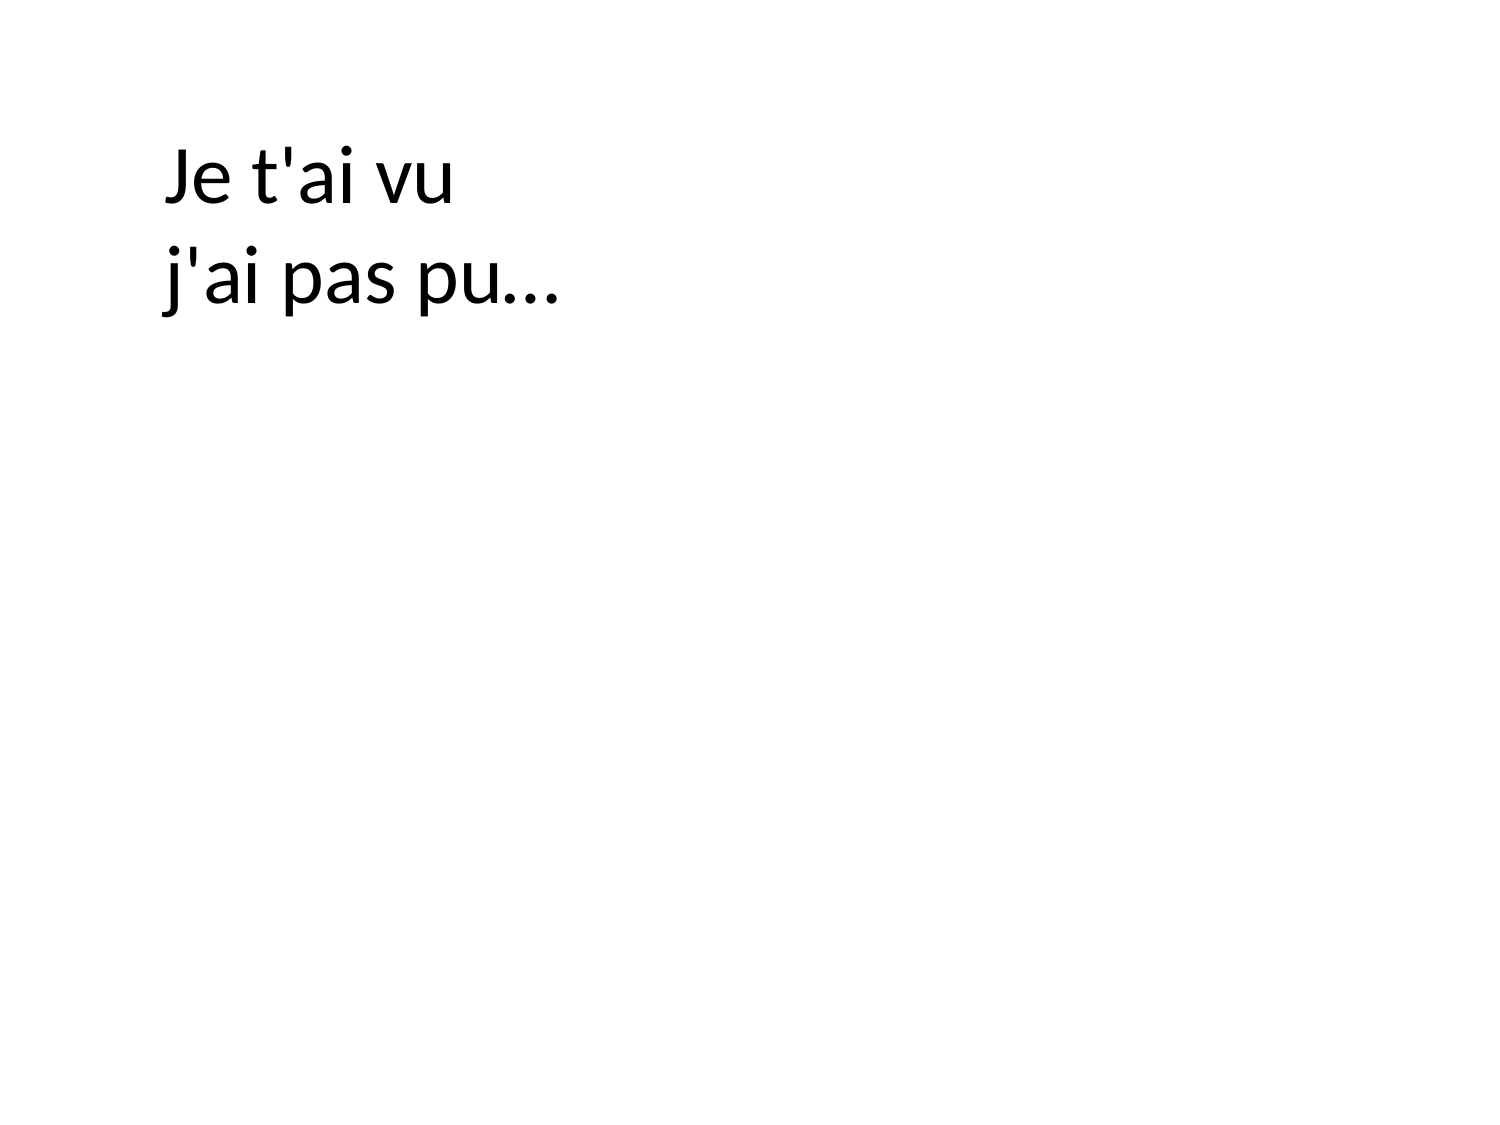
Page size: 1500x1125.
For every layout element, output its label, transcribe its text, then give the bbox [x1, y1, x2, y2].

text_box Je t'ai vu j'ai pas pu… [149, 112, 1438, 328]
